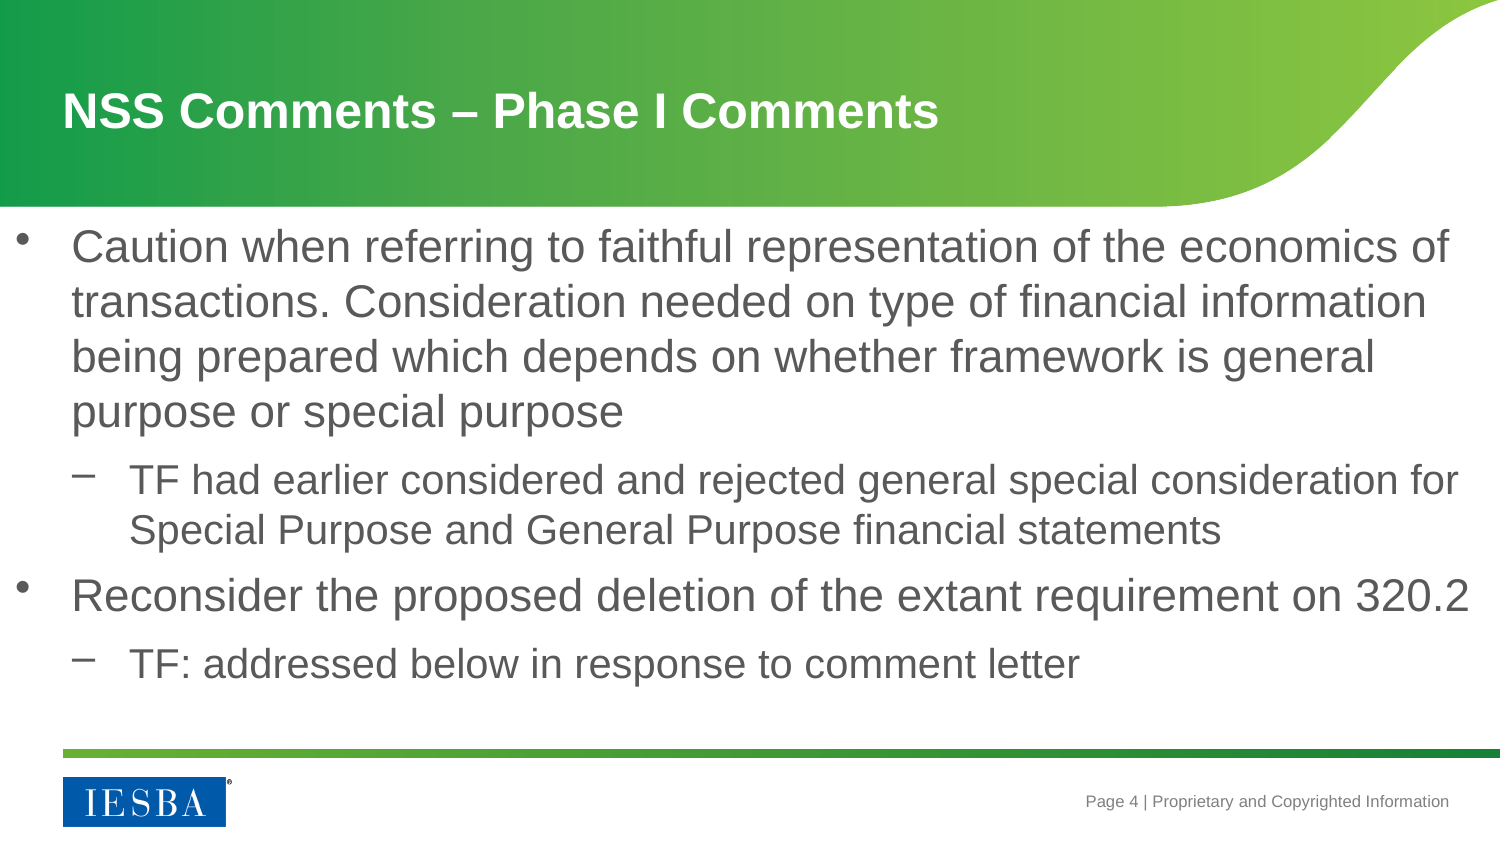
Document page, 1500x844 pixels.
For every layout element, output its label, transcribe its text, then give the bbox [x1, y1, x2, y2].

title NSS Comments – Phase I Comments [62, 75, 1300, 142]
list Caution when referring to faithful representation of the economics of transactions. Consideration needed on type of financial information being prepared which depends on whether framework is general purpose or special purpose TF had earlier considered and rejected general special consideration for Special Purpose and General Purpose financial statements Reconsider the proposed deletion of the extant requirement on 320.2 TF: addressed below in response to comment letter [0, 209, 1500, 747]
picture [63, 777, 232, 827]
picture [0, 0, 1500, 207]
